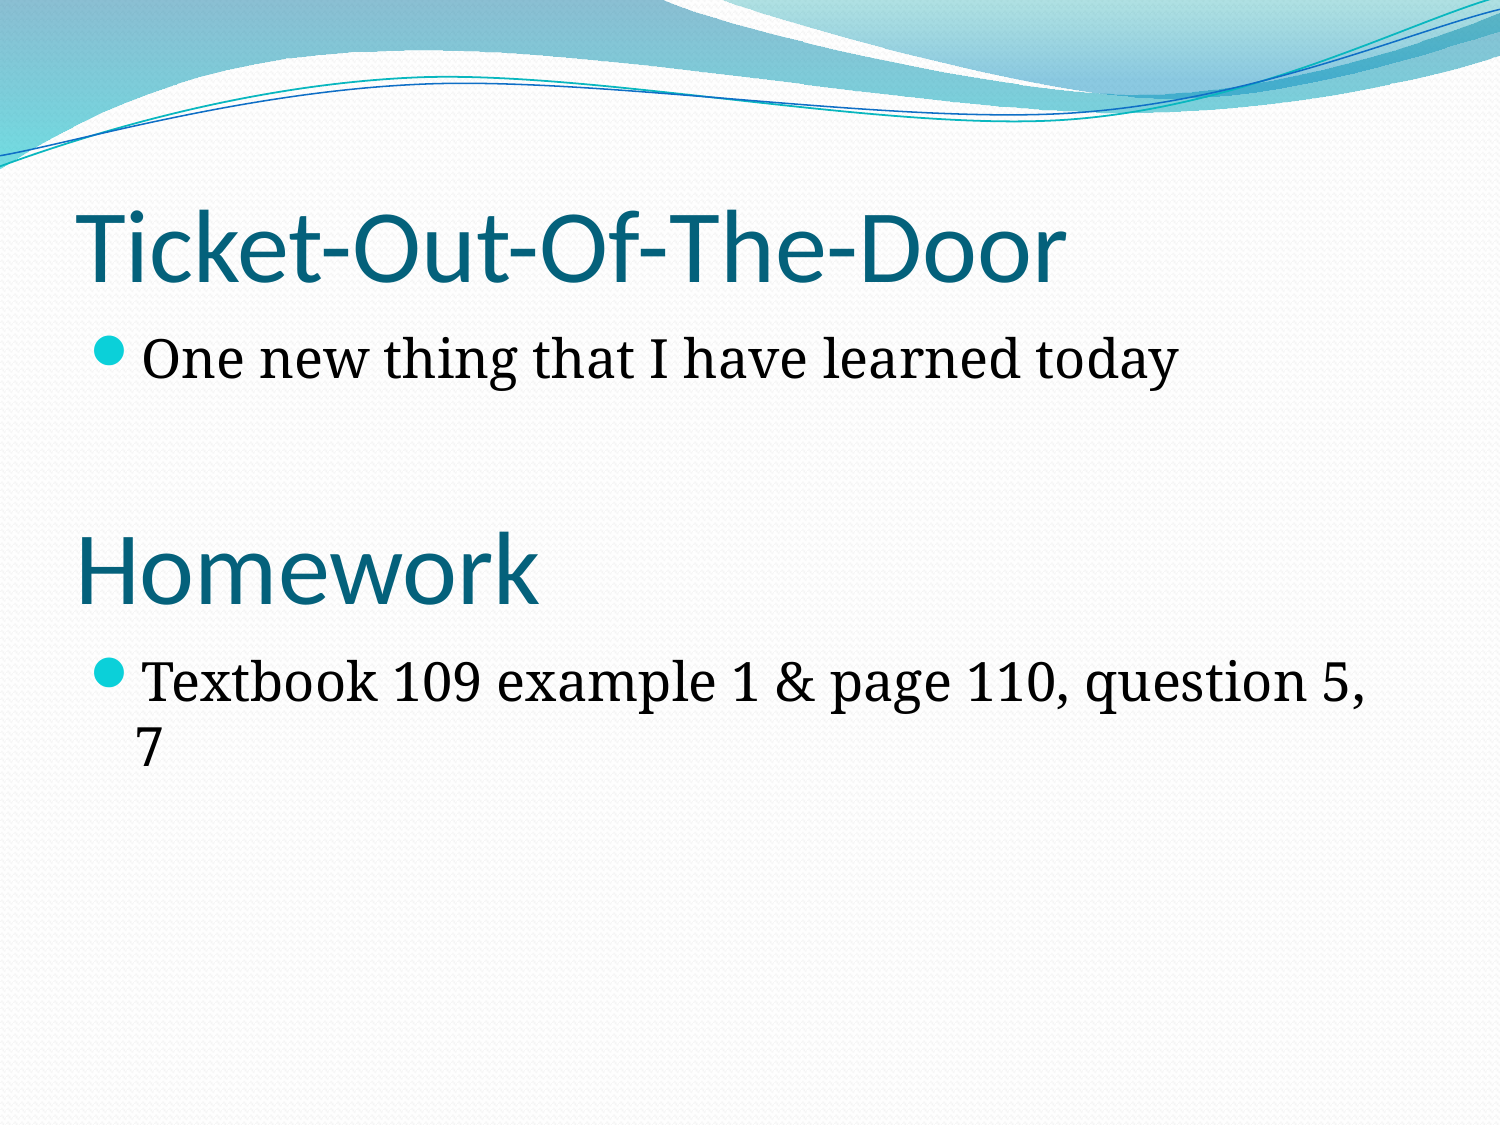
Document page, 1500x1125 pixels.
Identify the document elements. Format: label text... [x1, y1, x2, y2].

title Ticket-Out-Of-The-Door [75, 115, 1425, 303]
text_box Textbook 109 example 1 & page 110, question 5, 7 [74, 639, 1425, 785]
text_box Homework [74, 437, 1425, 625]
list One new thing that I have learned today [75, 317, 1425, 437]
